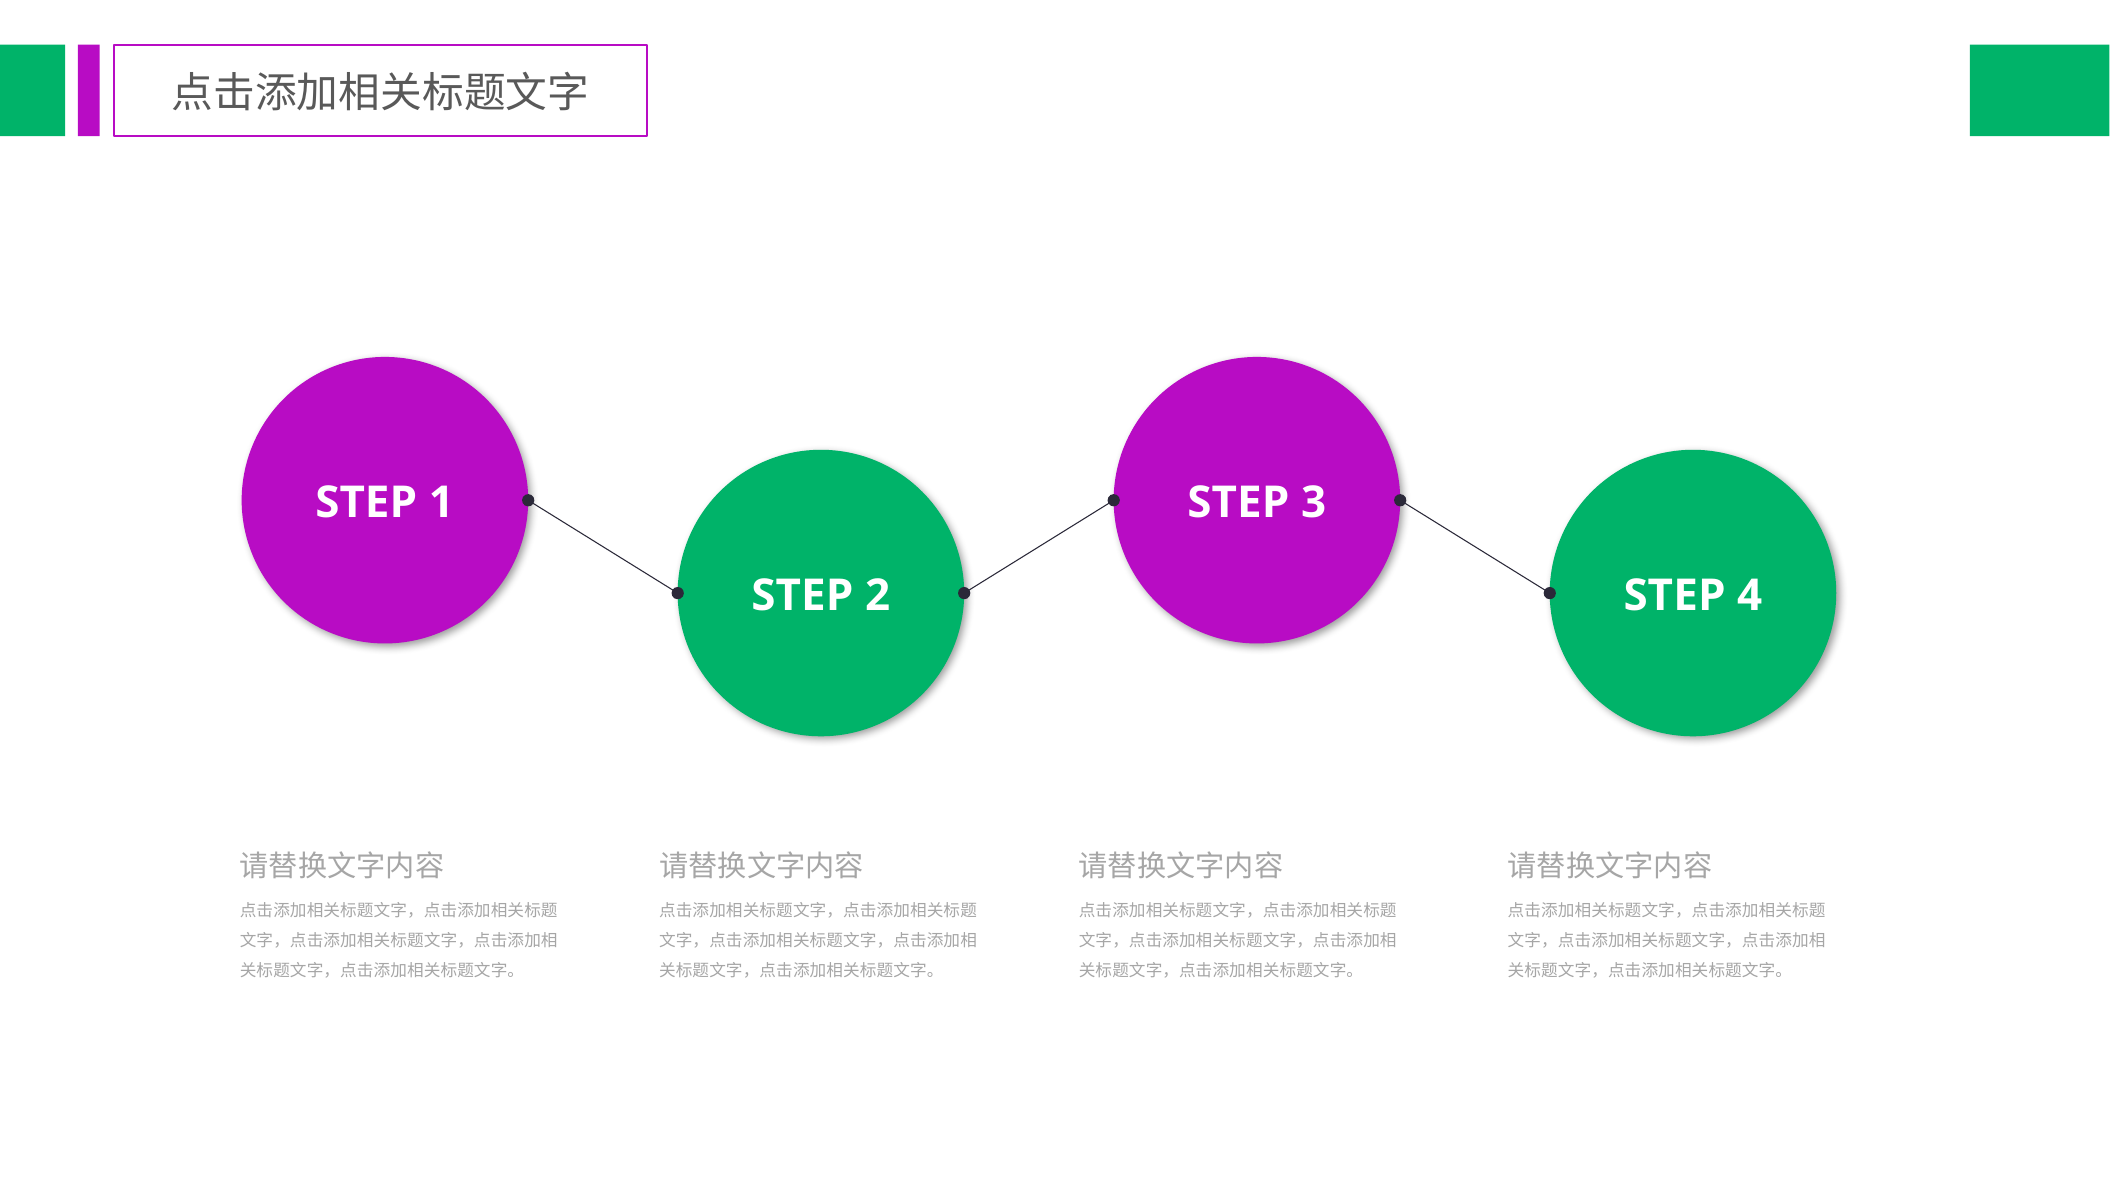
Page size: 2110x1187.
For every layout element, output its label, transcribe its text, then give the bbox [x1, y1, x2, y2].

text_box 请替换文字内容 [643, 832, 1043, 891]
text_box 请替换文字内容 [1491, 832, 1891, 891]
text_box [1400, 500, 1550, 594]
text_box STEP 4 [1548, 448, 1838, 738]
text_box 点击添加相关标题文字，点击添加相关标题文字，点击添加相关标题文字，点击添加相关标题文字，点击添加相关标题文字。 [223, 882, 590, 988]
text_box 点击添加相关标题文字，点击添加相关标题文字，点击添加相关标题文字，点击添加相关标题文字，点击添加相关标题文字。 [1062, 882, 1429, 988]
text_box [964, 500, 1114, 594]
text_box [528, 500, 678, 594]
text_box STEP 3 [1112, 355, 1402, 645]
text_box 点击添加相关标题文字 [135, 44, 625, 137]
text_box 请替换文字内容 [1062, 832, 1462, 891]
text_box 点击添加相关标题文字，点击添加相关标题文字，点击添加相关标题文字，点击添加相关标题文字，点击添加相关标题文字。 [643, 882, 1010, 988]
text_box STEP 1 [240, 355, 530, 645]
text_box STEP 2 [676, 448, 966, 738]
text_box 请替换文字内容 [223, 832, 623, 891]
text_box 点击添加相关标题文字，点击添加相关标题文字，点击添加相关标题文字，点击添加相关标题文字，点击添加相关标题文字。 [1491, 882, 1858, 988]
